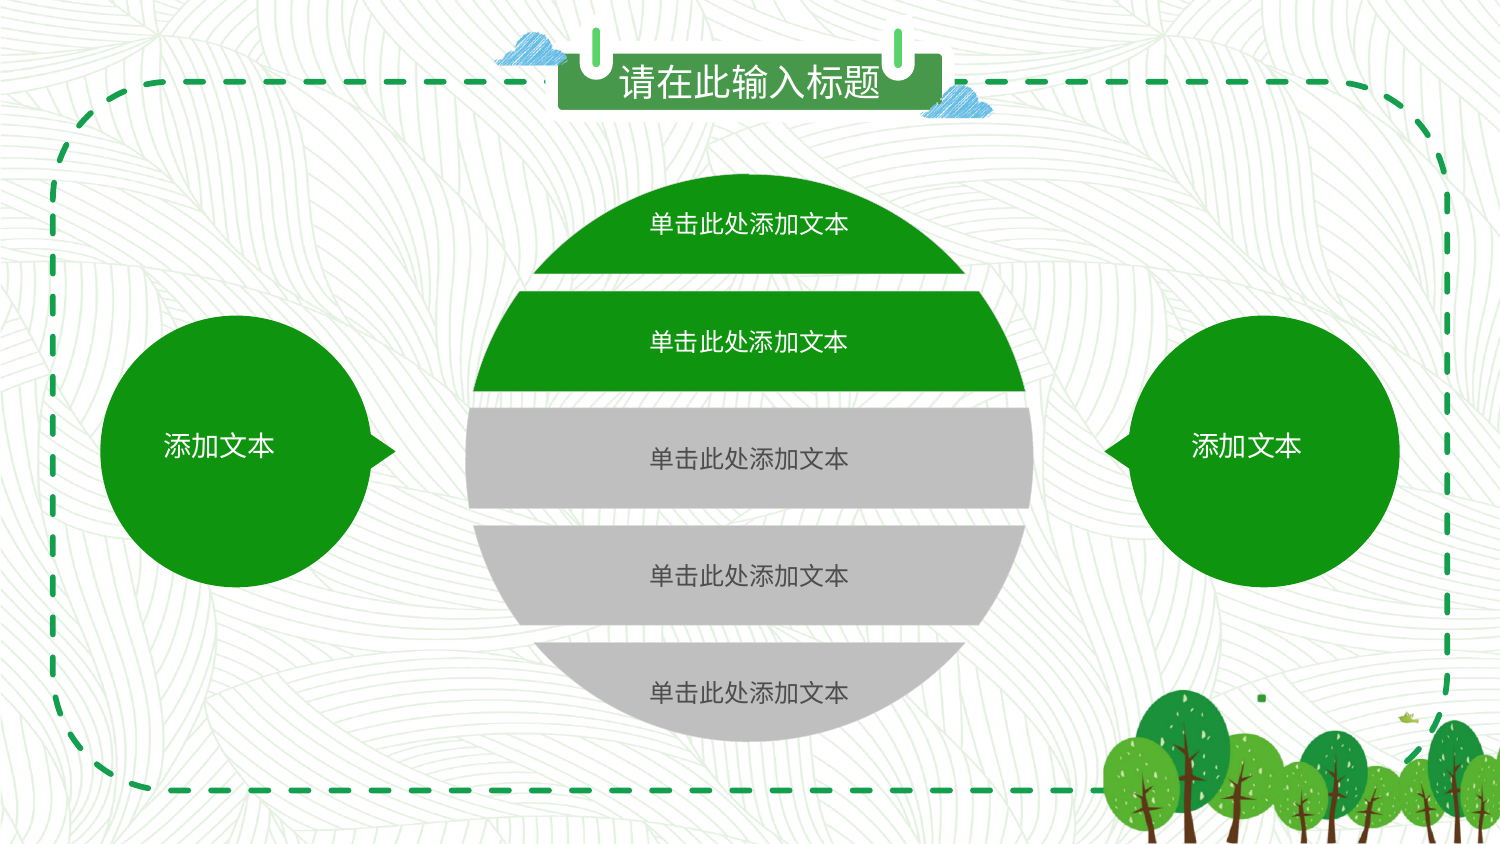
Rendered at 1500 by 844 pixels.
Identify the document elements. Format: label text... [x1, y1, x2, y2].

text_box 单击此处添加文本 [465, 407, 1034, 509]
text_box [100, 315, 396, 588]
text_box 单击此处添加文本 [473, 525, 1026, 626]
text_box 单击此处添加文本 [533, 642, 966, 742]
text_box 单击此处添加文本 [532, 173, 966, 275]
text_box 单击此处添加文本 [472, 291, 1026, 392]
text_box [1104, 315, 1400, 588]
picture [2, 1, 1500, 844]
